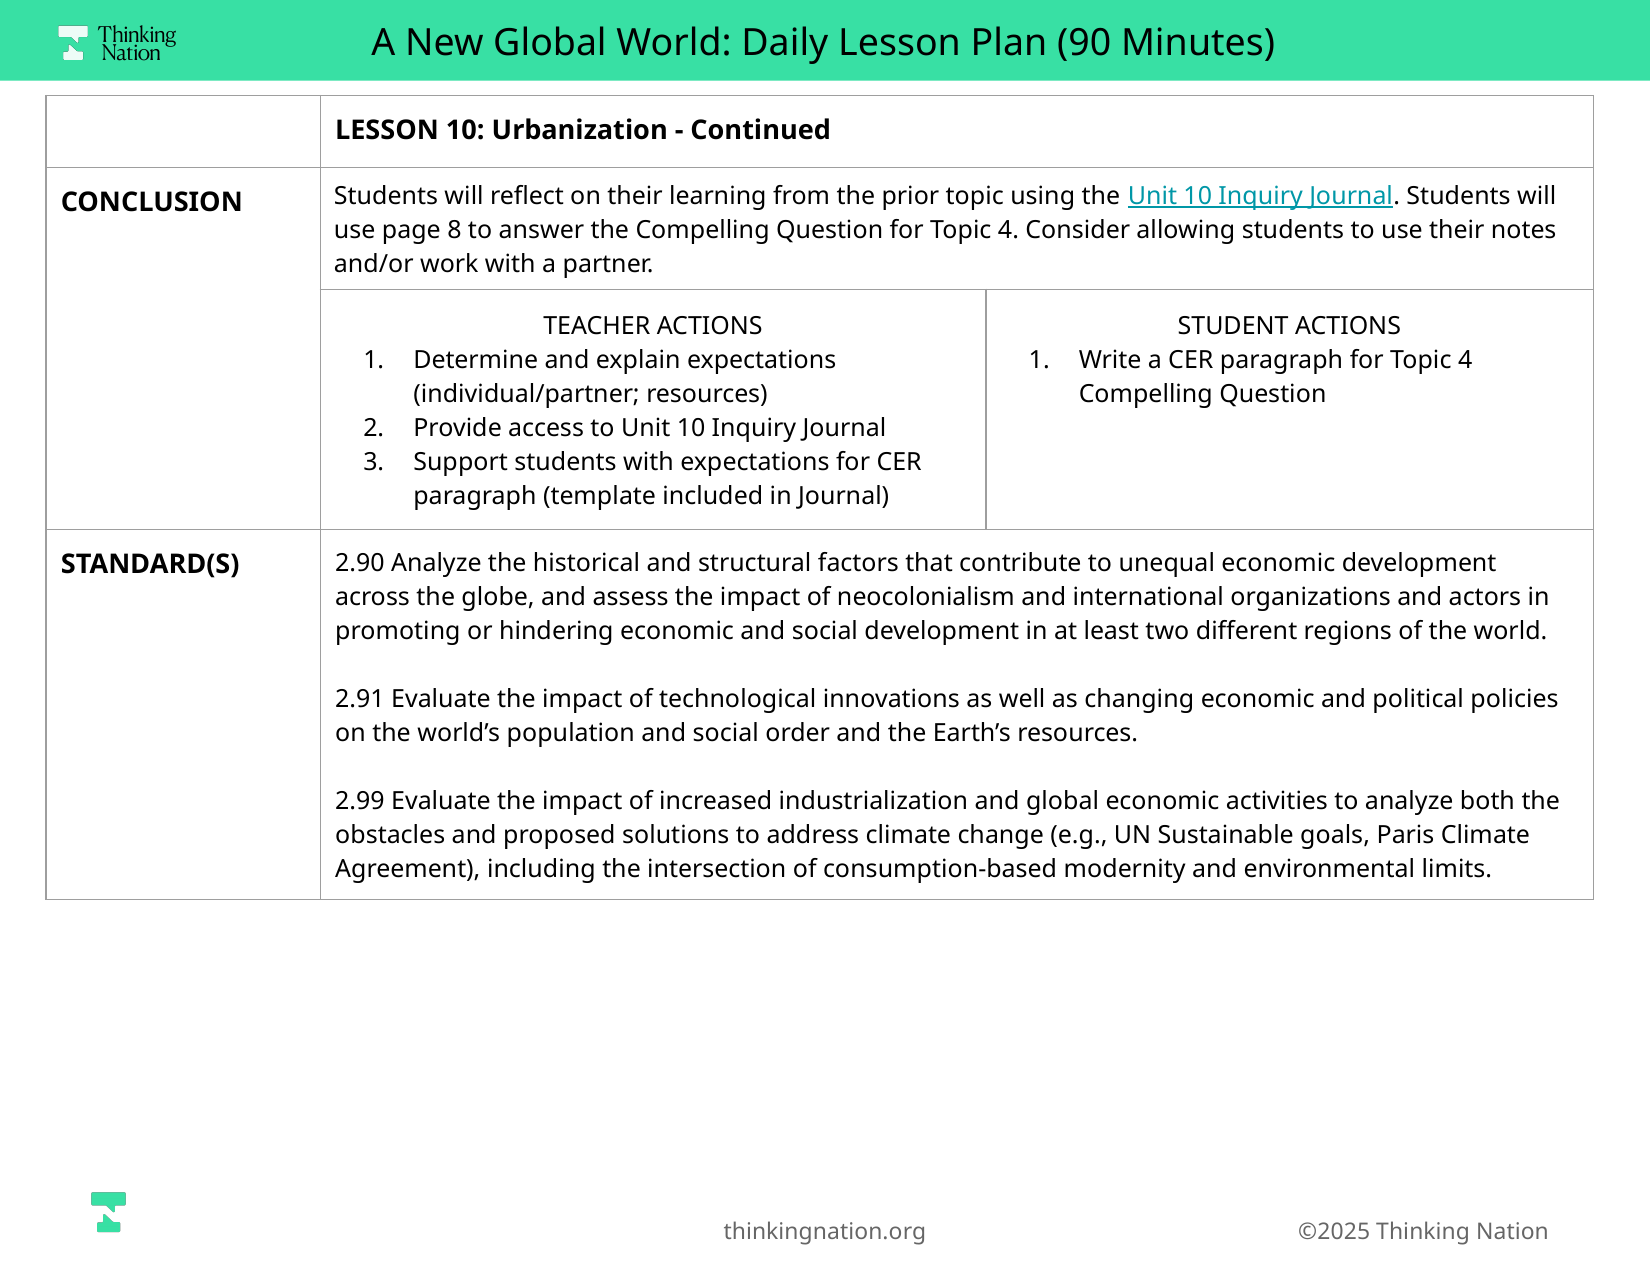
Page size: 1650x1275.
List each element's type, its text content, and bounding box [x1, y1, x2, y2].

text_box ©2025 Thinking Nation [1174, 1200, 1566, 1240]
table_cell STANDARD(S) [47, 530, 320, 899]
table_cell STUDENT ACTIONS Write a CER paragraph for Topic 4 Compelling Question [987, 290, 1593, 529]
table_header [47, 96, 320, 167]
table_cell 2.90 Analyze the historical and structural factors that contribute to unequal economic development across the globe, and assess the impact of neocolonialism and international organizations and actors in promoting or hindering economic and social development in at least two different regions of the world. 2.91 Evaluate the impact of technological innovations as well as changing economic and political policies on the world’s population and social order and the Earth’s resources. 2.99 Evaluate the impact of increased industrialization and global economic activities to analyze both the obstacles and proposed solutions to address climate change (e.g., UN Sustainable goals, Paris Climate Agreement), including the intersection of consumption-based modernity and environmental limits. [321, 530, 1593, 899]
table_header LESSON 10: Urbanization - Continued [321, 96, 1593, 167]
table_cell TEACHER ACTIONS Determine and explain expectations (individual/partner; resources) Provide access to Unit 10 Inquiry Journal Support students with expectations for CER paragraph (template included in Journal) [321, 290, 985, 529]
picture [45, 14, 180, 85]
table_cell Students will reflect on their learning from the prior topic using the Unit 10 Inquiry Journal. Students will use page 8 to answer the Compelling Question for Topic 4. Consider allowing students to use their notes and/or work with a partner. [321, 168, 1593, 289]
picture [80, 1184, 136, 1240]
text_box thinkingnation.org [629, 1200, 1021, 1240]
text_box A New Global World: Daily Lesson Plan (90 Minutes) [0, 0, 1650, 81]
table_cell CONCLUSION [47, 168, 320, 529]
